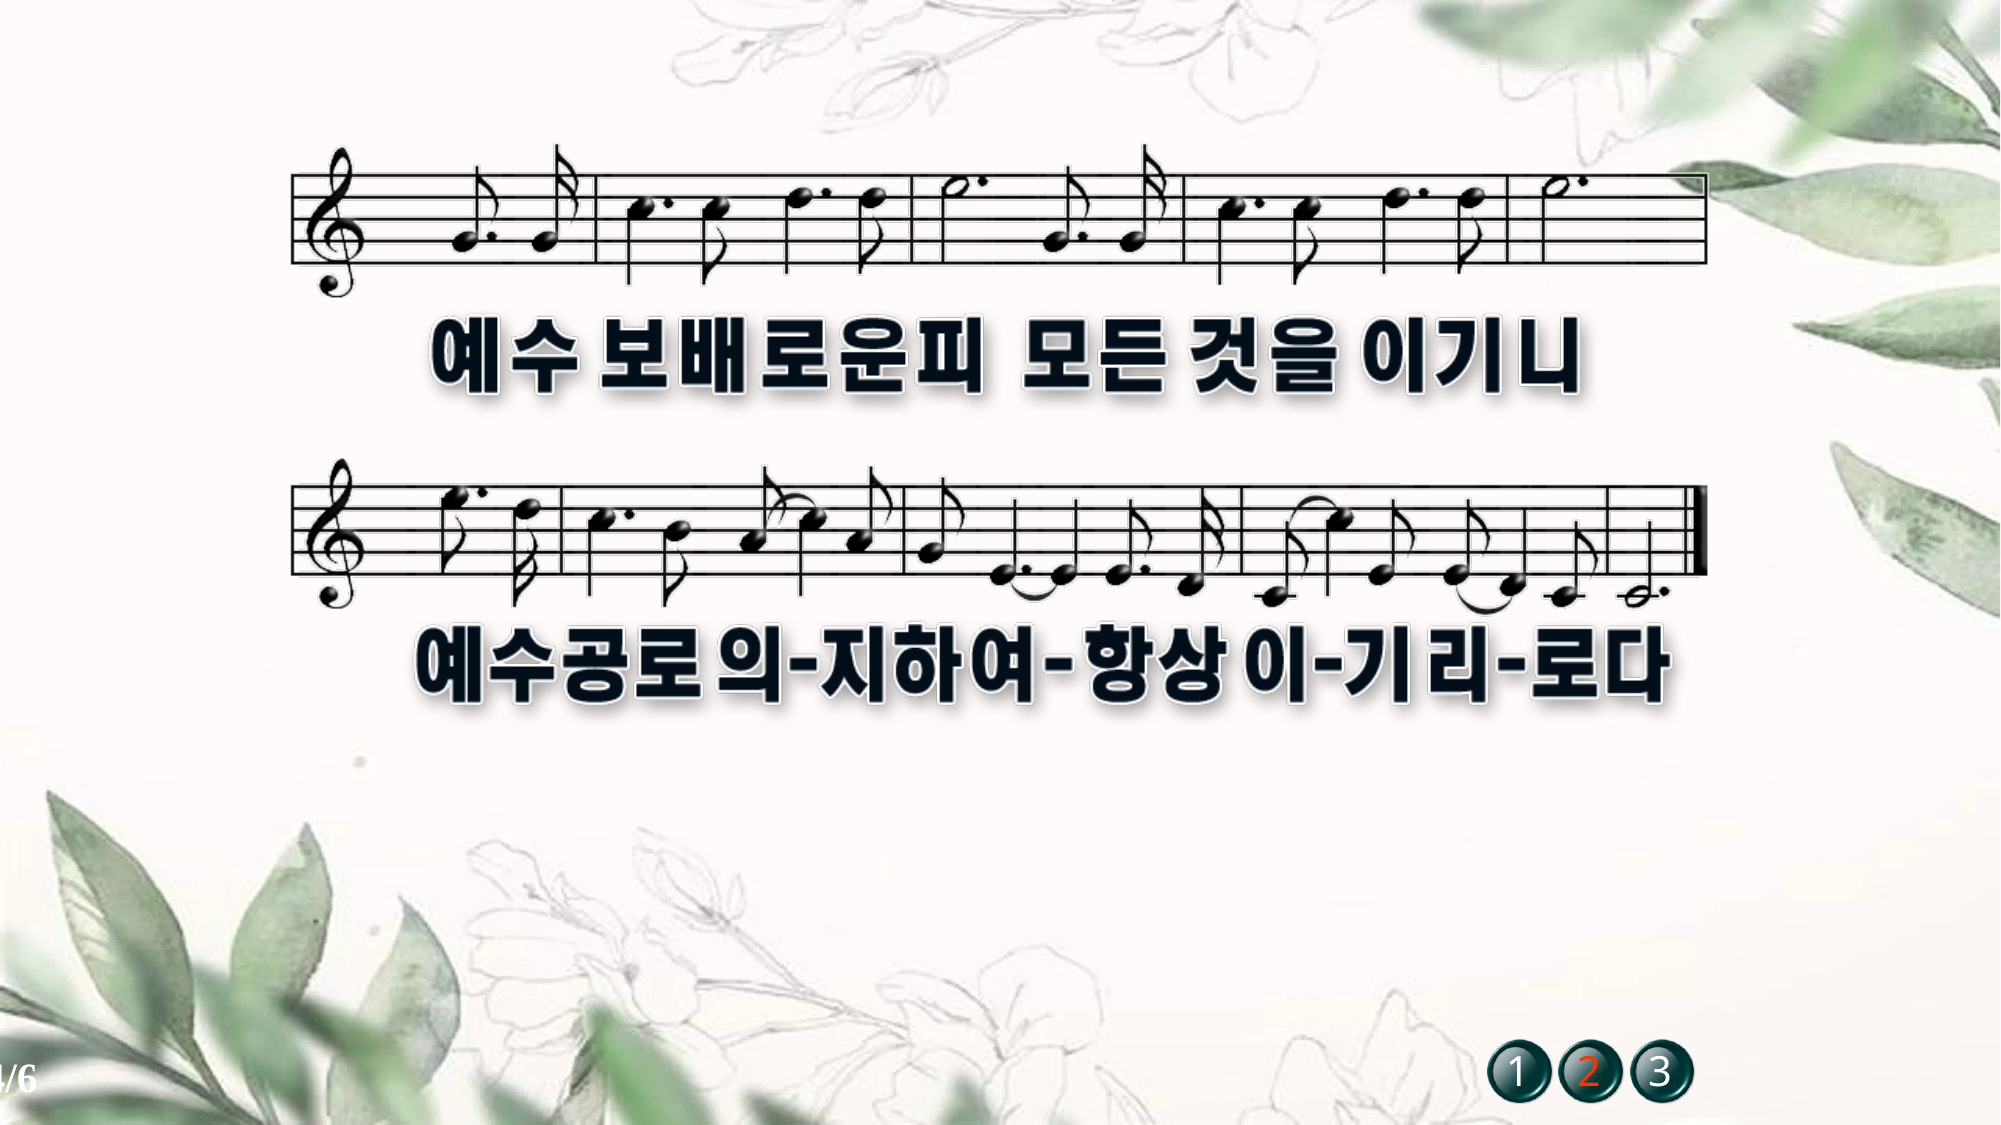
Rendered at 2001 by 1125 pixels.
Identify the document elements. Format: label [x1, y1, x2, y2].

text_box [1627, 1035, 1697, 1106]
picture [0, 0, 2001, 1125]
text_box [1555, 1035, 1626, 1106]
text_box [1484, 1035, 1555, 1106]
